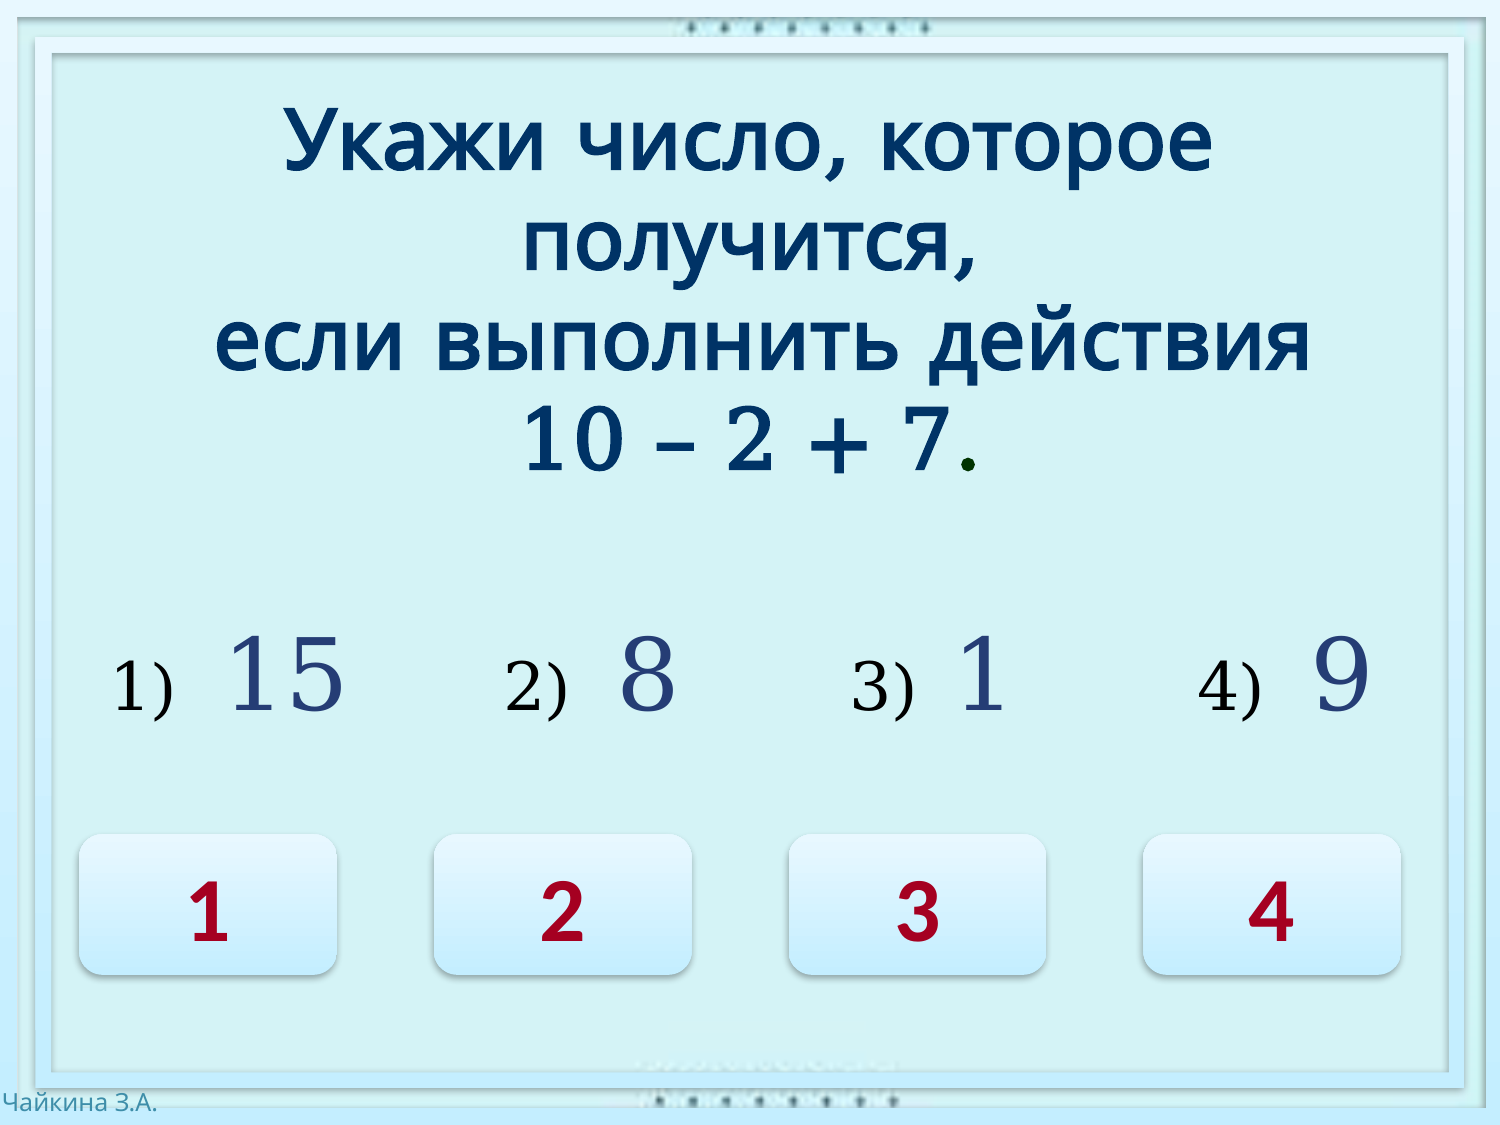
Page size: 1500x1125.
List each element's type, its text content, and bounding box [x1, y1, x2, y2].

text_box 1) 15 [94, 603, 365, 739]
text_box 3 [787, 833, 1048, 976]
text_box 4 [1142, 833, 1402, 976]
picture [17, 17, 1486, 1108]
text_box 4) 9 [1182, 603, 1389, 739]
text_box 1 [78, 833, 338, 976]
text_box 2 [433, 833, 693, 976]
text_box 2) 8 [488, 603, 695, 739]
text_box Укажи число, которое получится, если выполнить действия 10 – 2 + 7. [53, 78, 1447, 493]
text_box 3) 1 [835, 603, 1042, 838]
